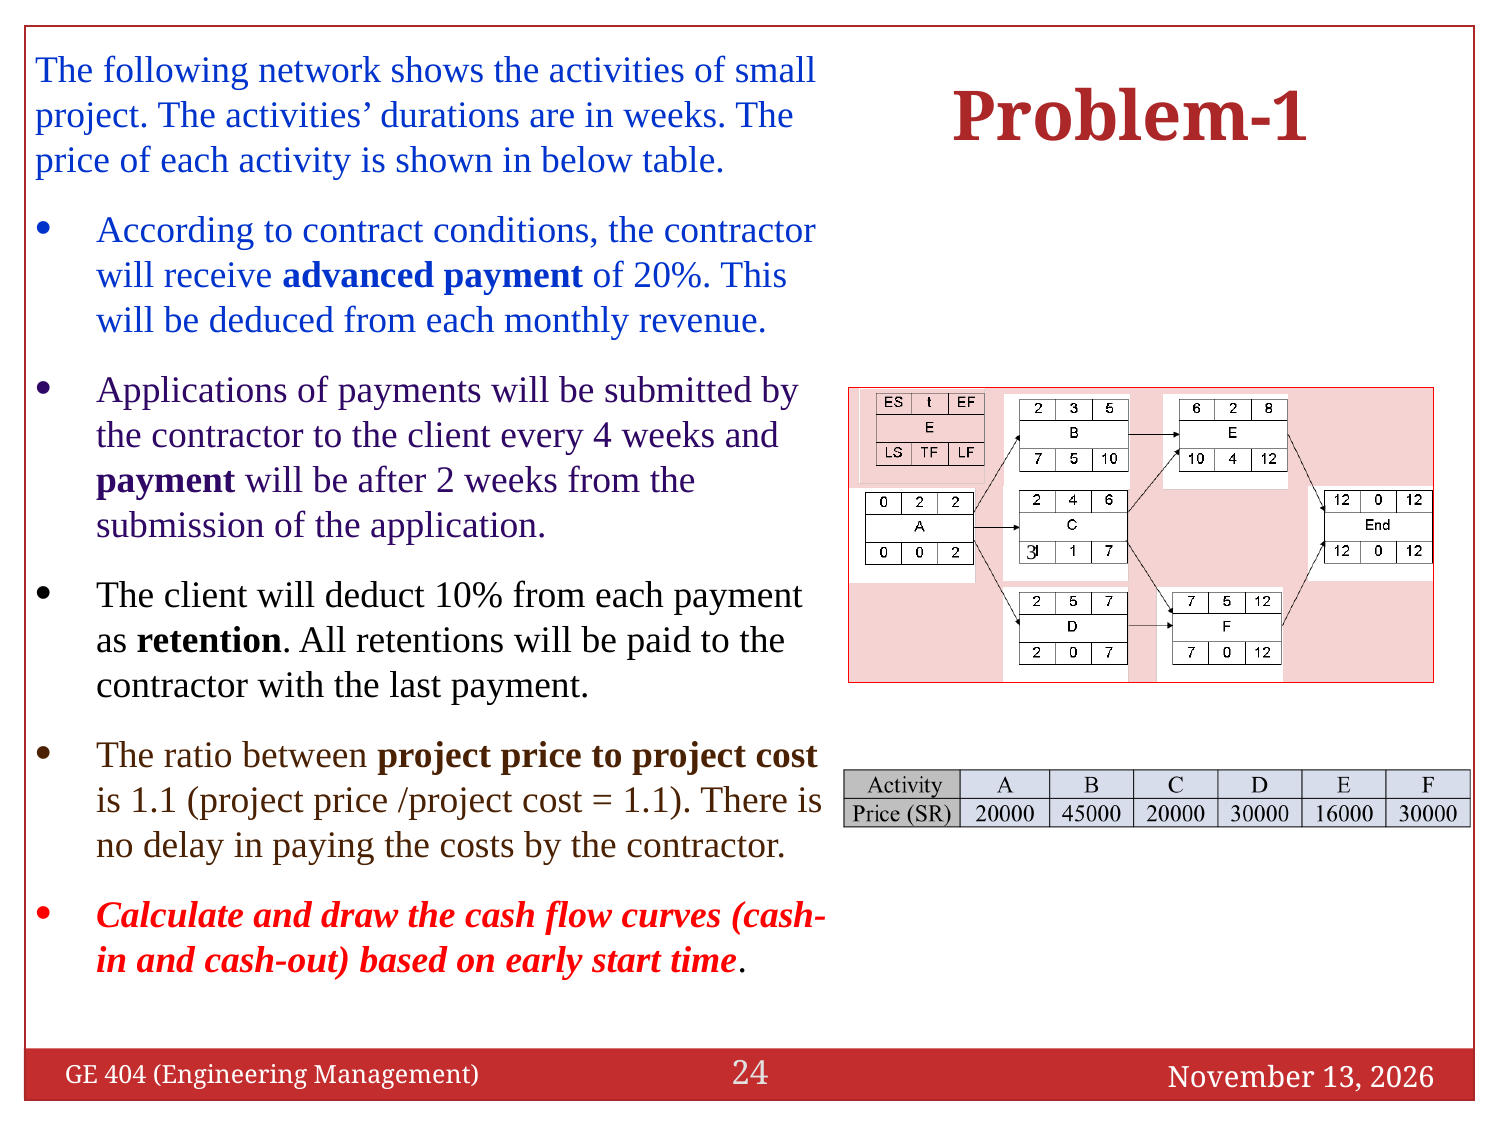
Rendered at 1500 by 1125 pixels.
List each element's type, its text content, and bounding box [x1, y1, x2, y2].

title Problem-1 [862, 37, 1400, 162]
picture [843, 762, 1471, 841]
slide_number 24 [699, 1037, 800, 1110]
text_box The following network shows the activities of small project. The activities’ durations are in weeks. The price of each activity is shown in below table. According to contract conditions, the contractor will receive advanced payment of 20%. This will be deduced from each monthly revenue. Applications of payments will be submitted by the contractor to the client every 4 weeks and payment will be after 2 weeks from the submission of the application. The client will deduct 10% from each payment as retention. All retentions will be paid to the contractor with the last payment. The ratio between project price to project cost is 1.1 (project price /project cost = 1.1). There is no delay in paying the costs by the contractor. Calculate and draw the cash flow curves (cash-in and cash-out) based on early start time. [20, 37, 844, 1033]
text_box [848, 387, 1434, 683]
footer GE 404 (Engineering Management) [50, 1051, 638, 1112]
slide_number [950, 1050, 1450, 1111]
